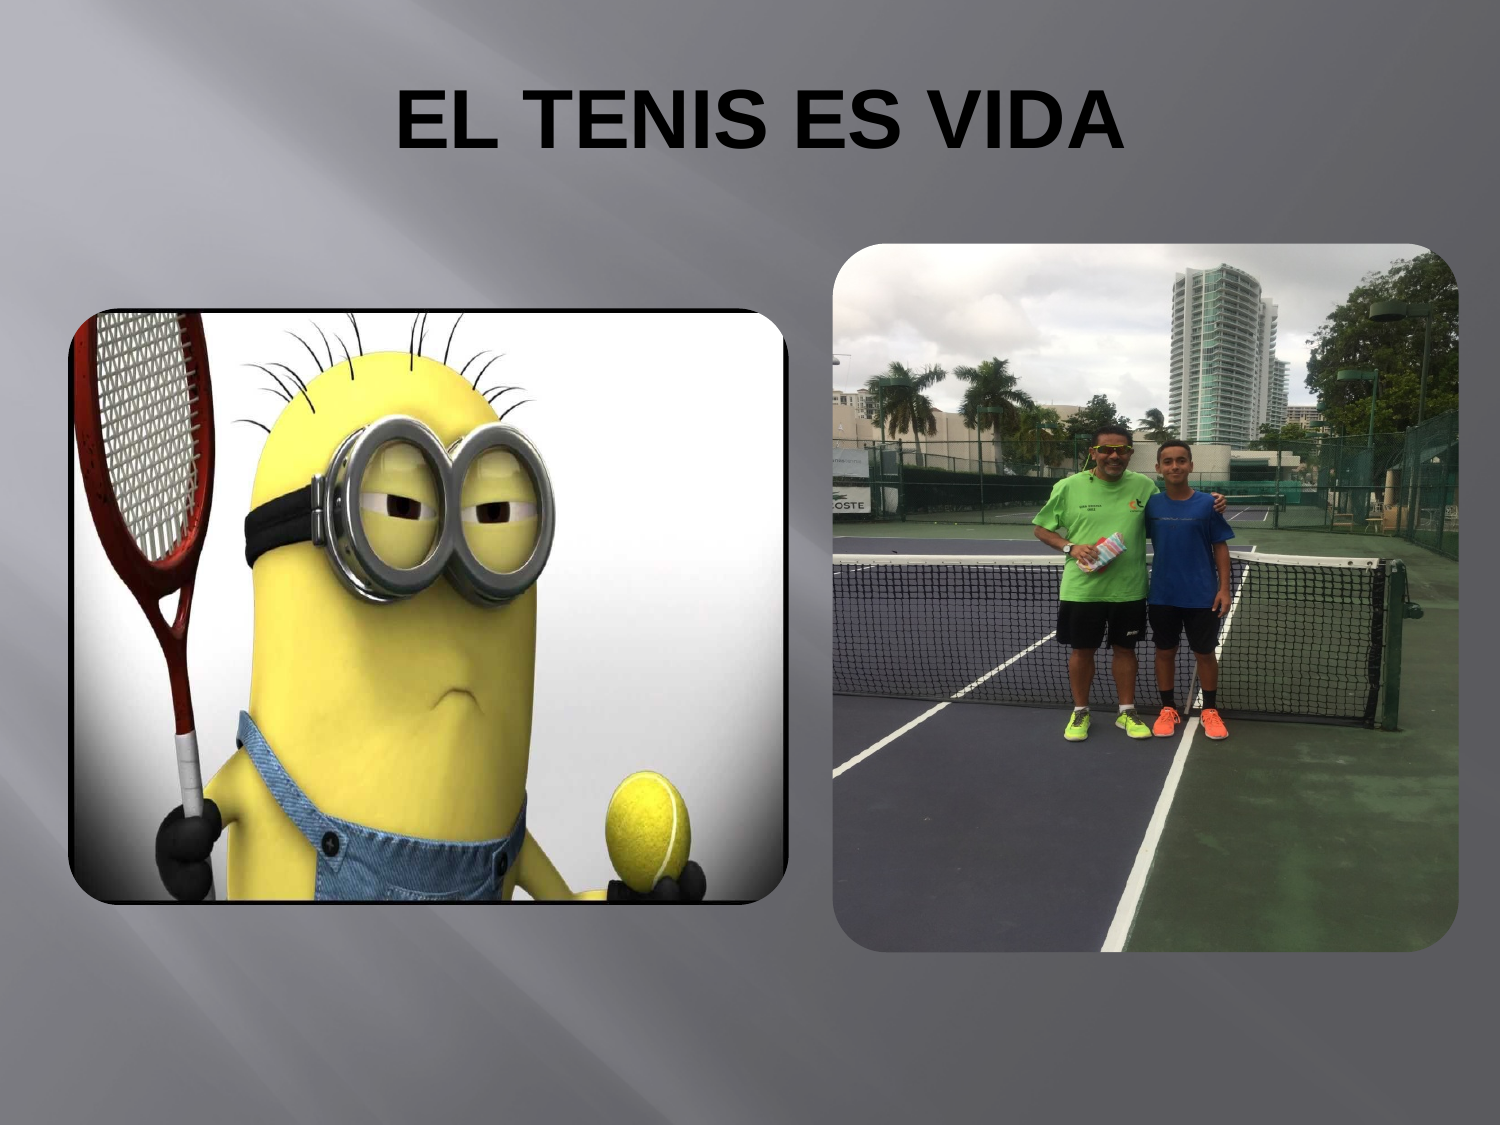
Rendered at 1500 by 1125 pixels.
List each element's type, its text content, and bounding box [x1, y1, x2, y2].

picture [832, 243, 1459, 953]
title EL TENIS ES VIDA [75, 56, 1425, 173]
picture [67, 308, 789, 906]
